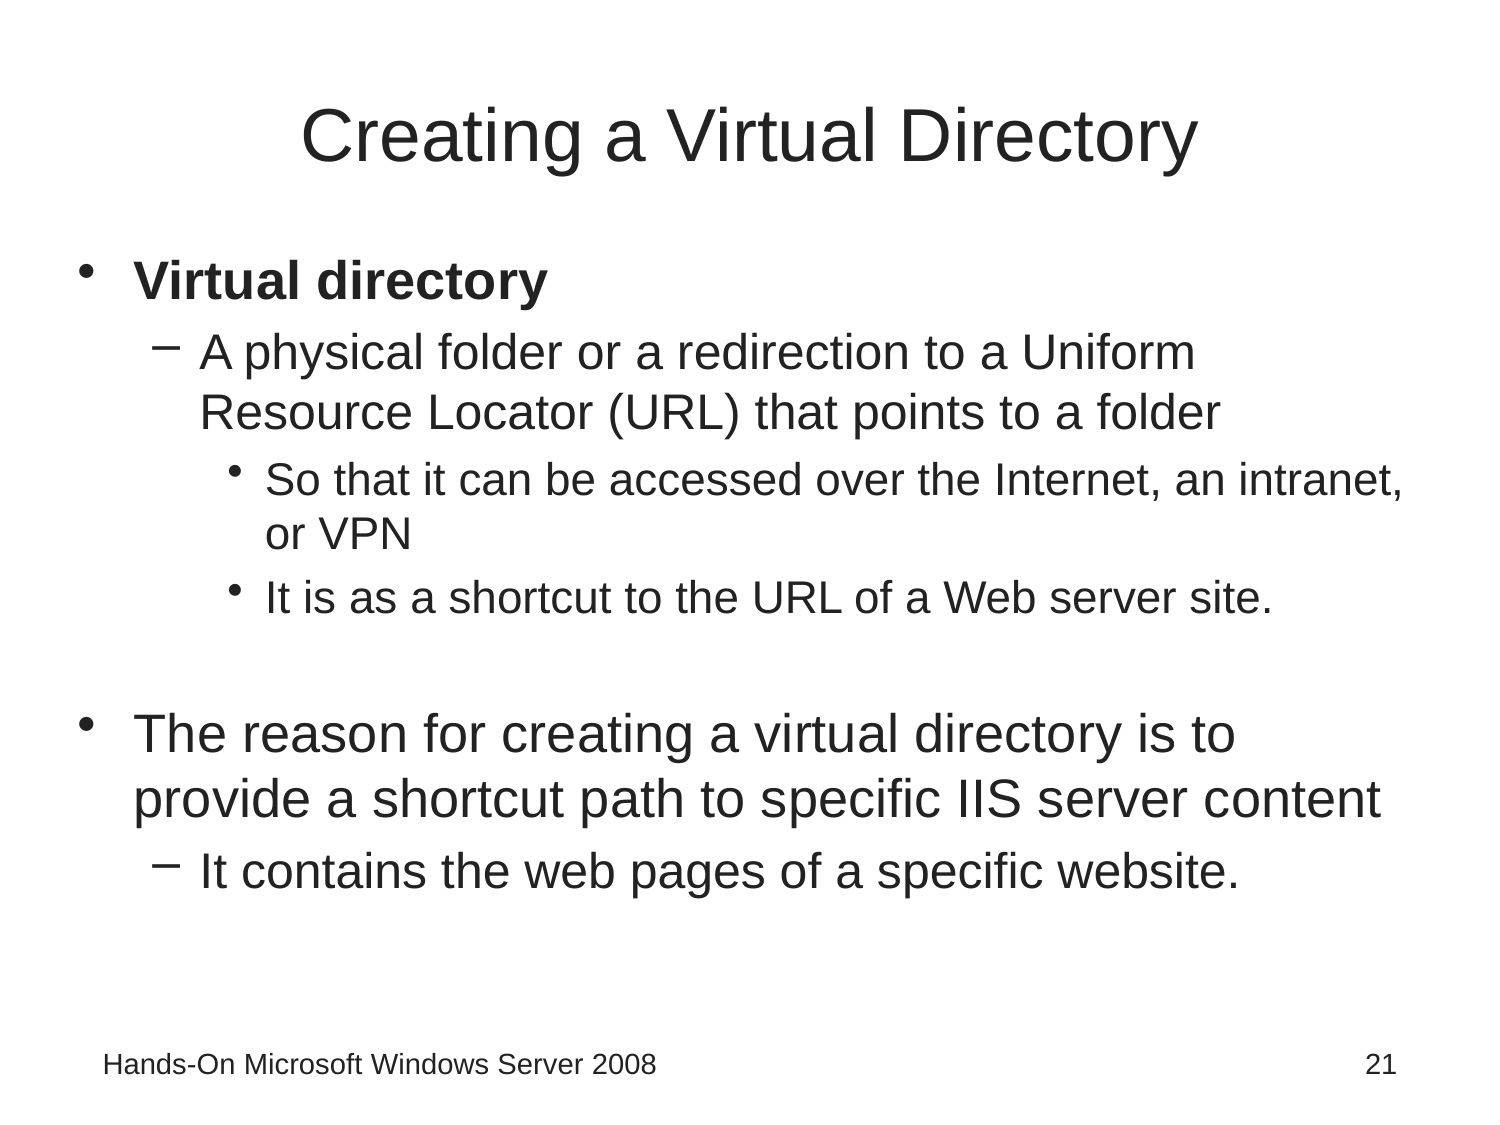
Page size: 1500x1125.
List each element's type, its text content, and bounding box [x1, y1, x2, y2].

footer Hands-On Microsoft Windows Server 2008 [87, 1037, 1051, 1101]
title Creating a Virtual Directory [87, 37, 1413, 226]
list Virtual directory A physical folder or a redirection to a Uniform Resource Locator (URL) that points to a folder So that it can be accessed over the Internet, an intranet, or VPN It is as a shortcut to the URL of a Web server site. The reason for creating a virtual directory is to provide a shortcut path to specific IIS server content It contains the web pages of a specific website. [62, 237, 1426, 988]
slide_number 21 [1074, 1037, 1413, 1101]
